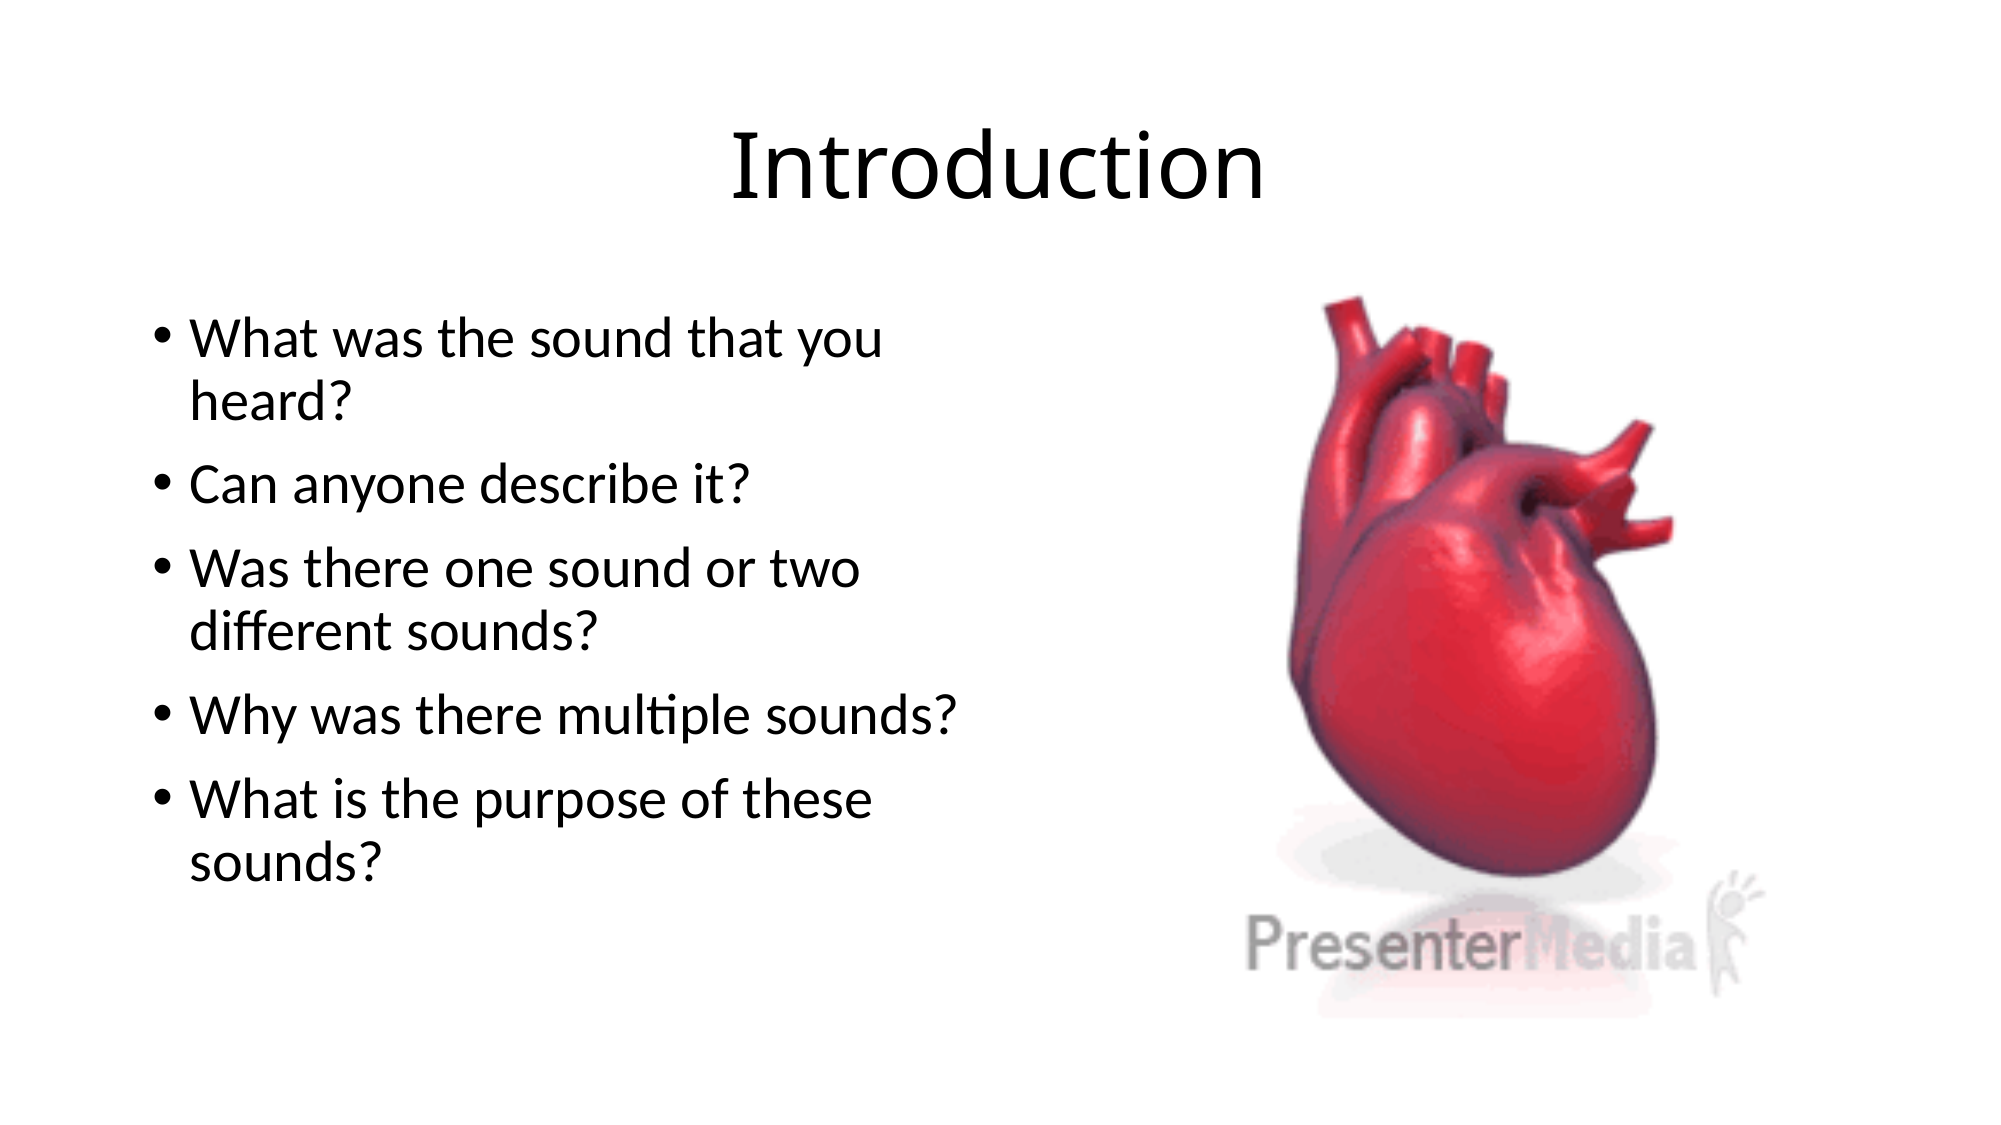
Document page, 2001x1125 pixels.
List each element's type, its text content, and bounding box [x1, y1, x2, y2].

title Introduction [137, 59, 1863, 278]
list What was the sound that you heard? Can anyone describe it? Was there one sound or two different sounds? Why was there multiple sounds? What is the purpose of these sounds? [137, 299, 988, 1014]
picture [1106, 277, 1863, 1034]
